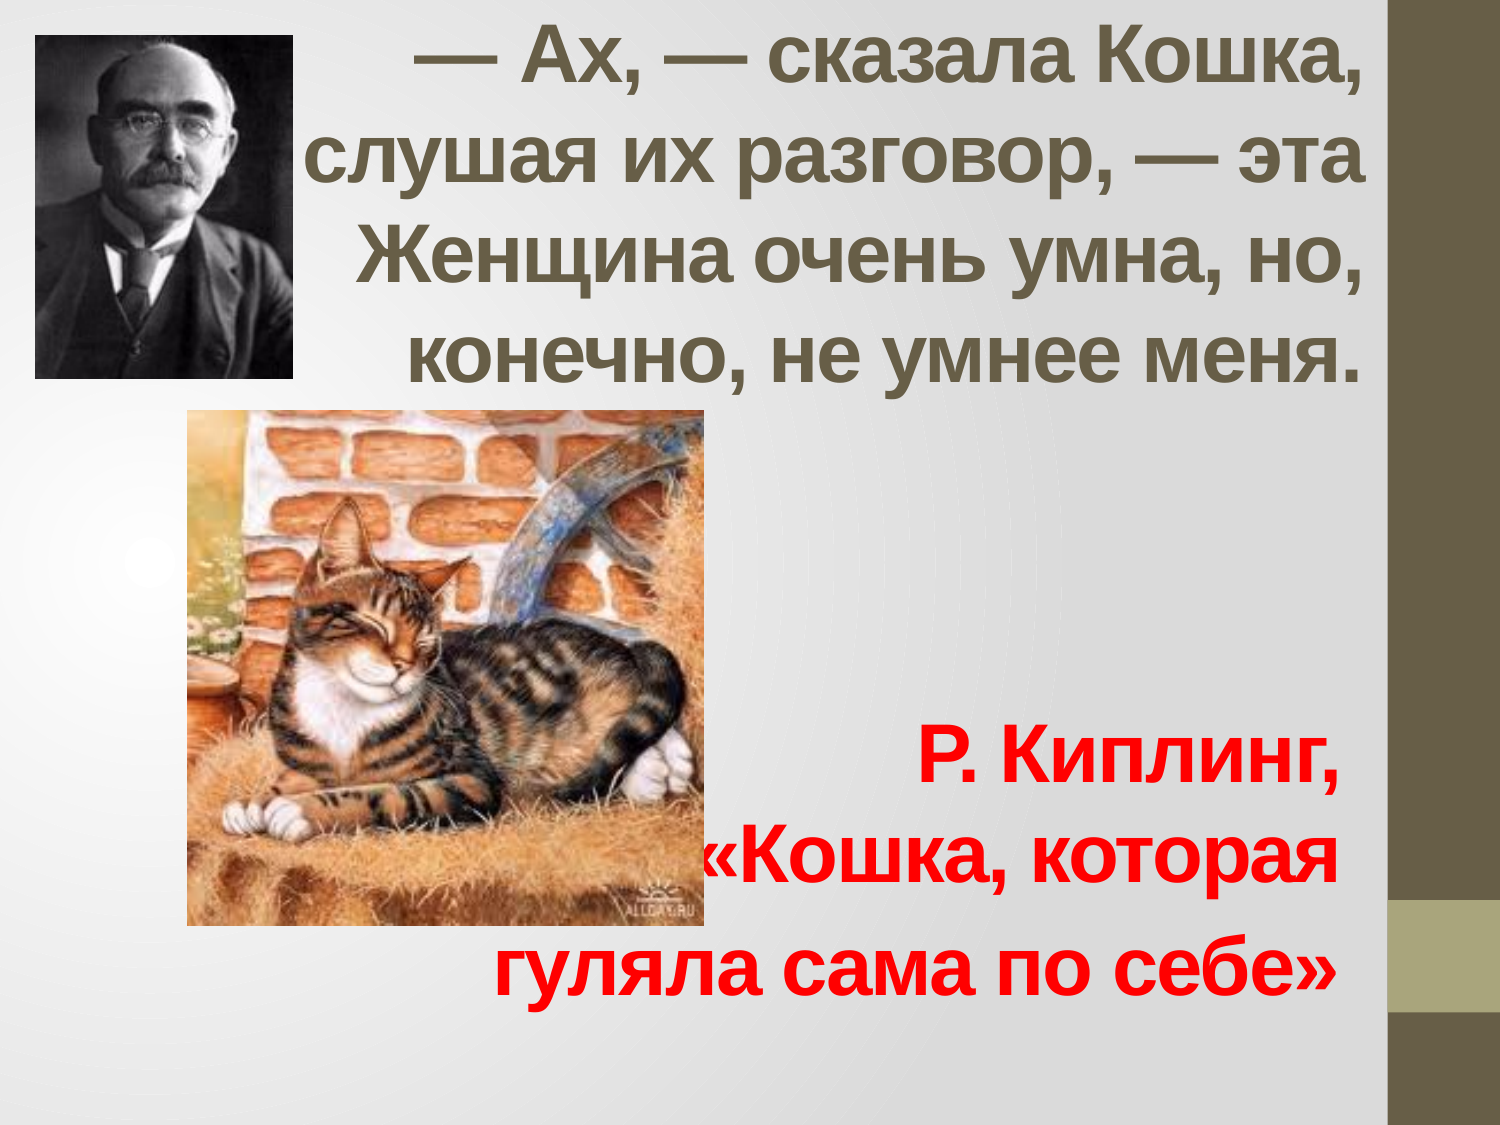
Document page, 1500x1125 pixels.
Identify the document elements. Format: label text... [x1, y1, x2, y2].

title — Ах, — сказала Кошка, слушая их разговор, — эта Женщина очень умна, но, конечно, не умнее меня. Р. Киплинг, «Кошка, которая гуляла сама по себе» [128, 46, 1379, 1125]
picture [186, 409, 704, 927]
picture [34, 34, 294, 380]
